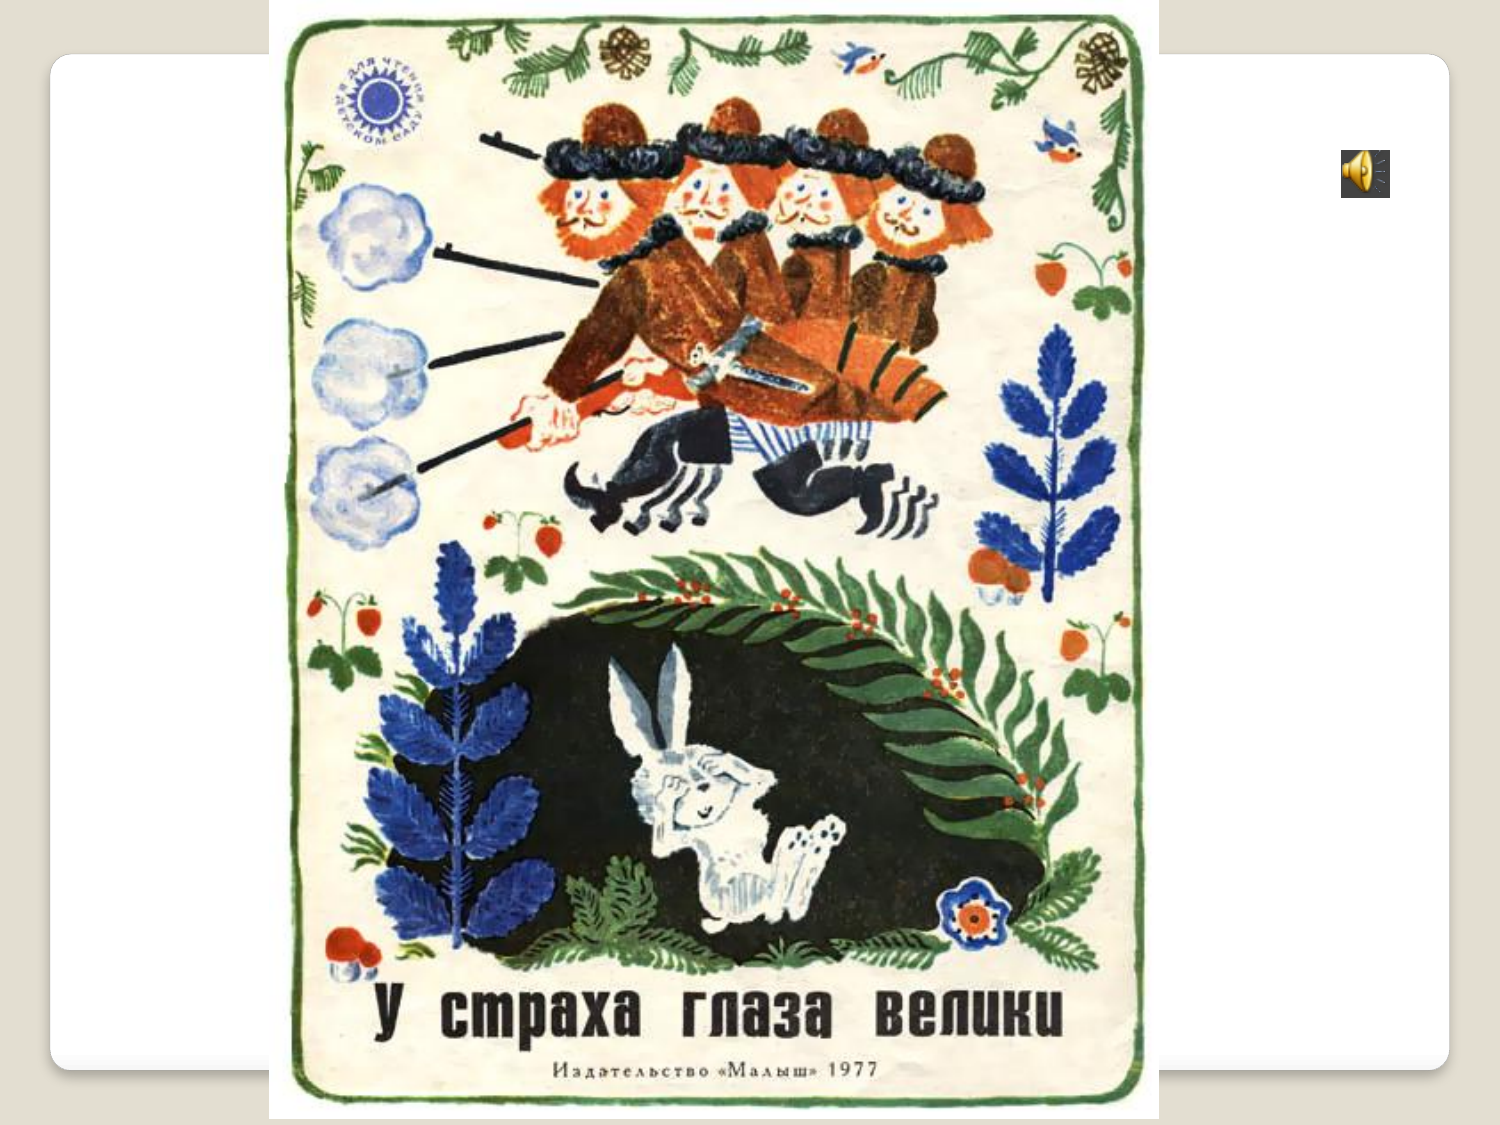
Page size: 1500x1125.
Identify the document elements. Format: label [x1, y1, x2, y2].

picture [269, 0, 1159, 1119]
picture [1340, 148, 1391, 200]
